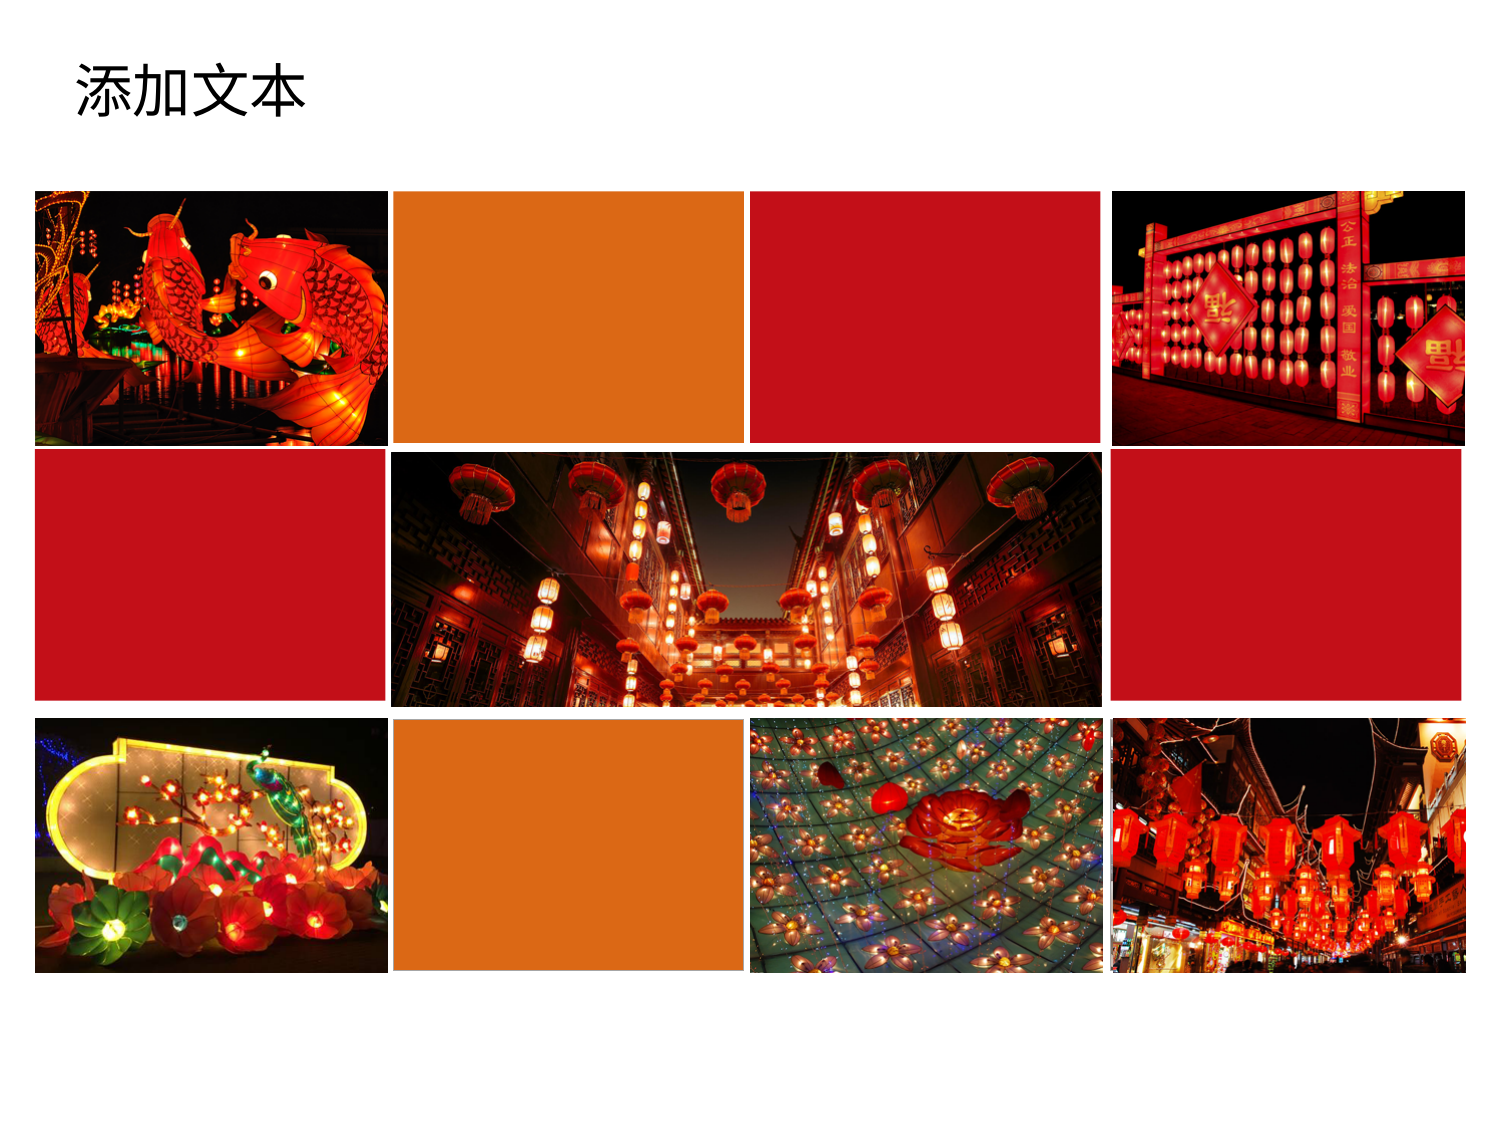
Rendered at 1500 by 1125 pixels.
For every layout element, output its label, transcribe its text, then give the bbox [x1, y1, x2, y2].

picture [34, 191, 388, 446]
text_box [391, 189, 746, 445]
picture [390, 452, 1102, 708]
picture [34, 718, 388, 973]
picture [1112, 718, 1466, 973]
text_box [391, 717, 746, 973]
text_box [1108, 449, 1463, 703]
text_box [748, 189, 1103, 445]
text_box [33, 452, 386, 703]
text_box 添加文本 [60, 46, 323, 132]
picture [1112, 191, 1466, 446]
picture [749, 718, 1103, 973]
